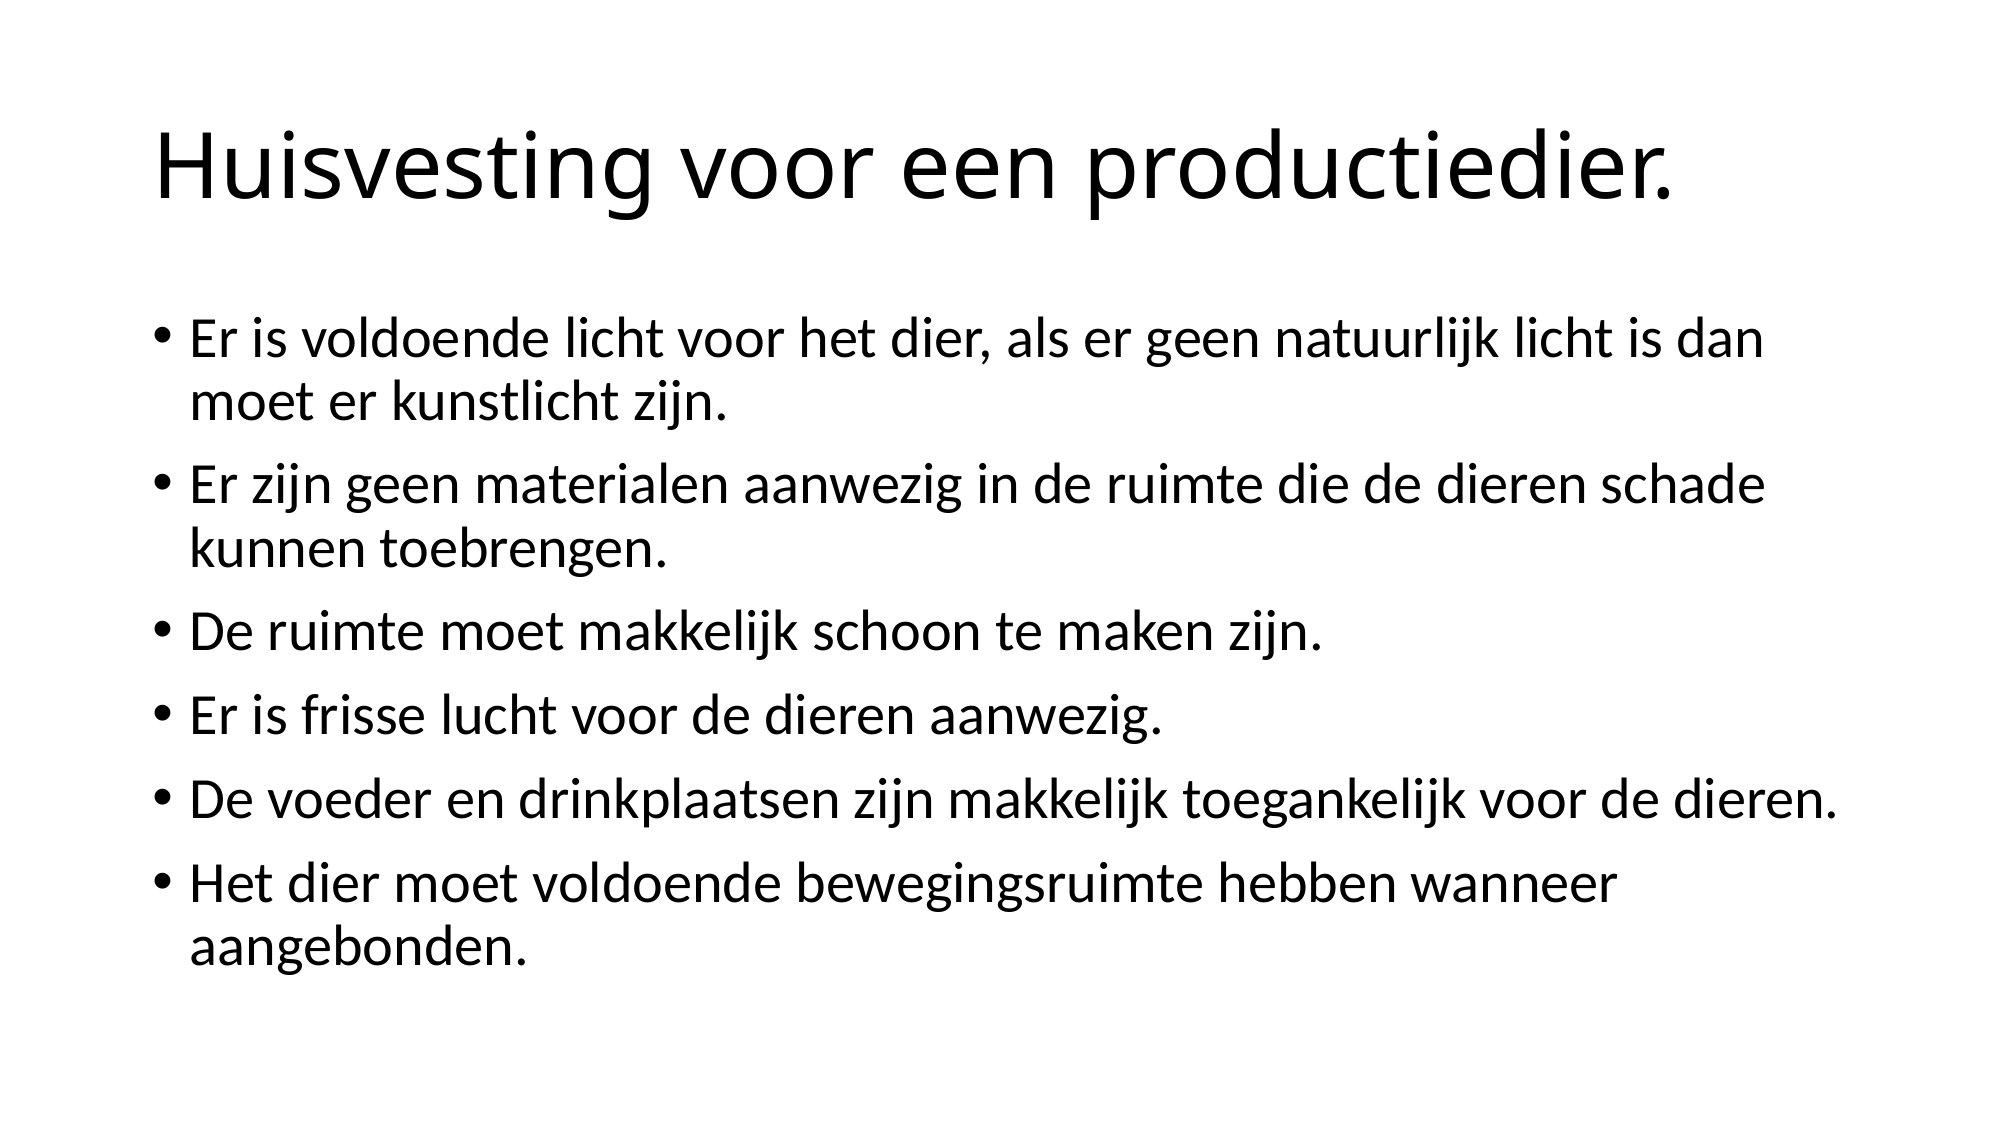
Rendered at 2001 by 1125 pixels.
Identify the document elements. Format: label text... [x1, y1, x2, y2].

title Huisvesting voor een productiedier. [137, 59, 1863, 278]
list Er is voldoende licht voor het dier, als er geen natuurlijk licht is dan moet er kunstlicht zijn. Er zijn geen materialen aanwezig in de ruimte die de dieren schade kunnen toebrengen. De ruimte moet makkelijk schoon te maken zijn. Er is frisse lucht voor de dieren aanwezig. De voeder en drinkplaatsen zijn makkelijk toegankelijk voor de dieren. Het dier moet voldoende bewegingsruimte hebben wanneer aangebonden. [137, 299, 1863, 1014]
